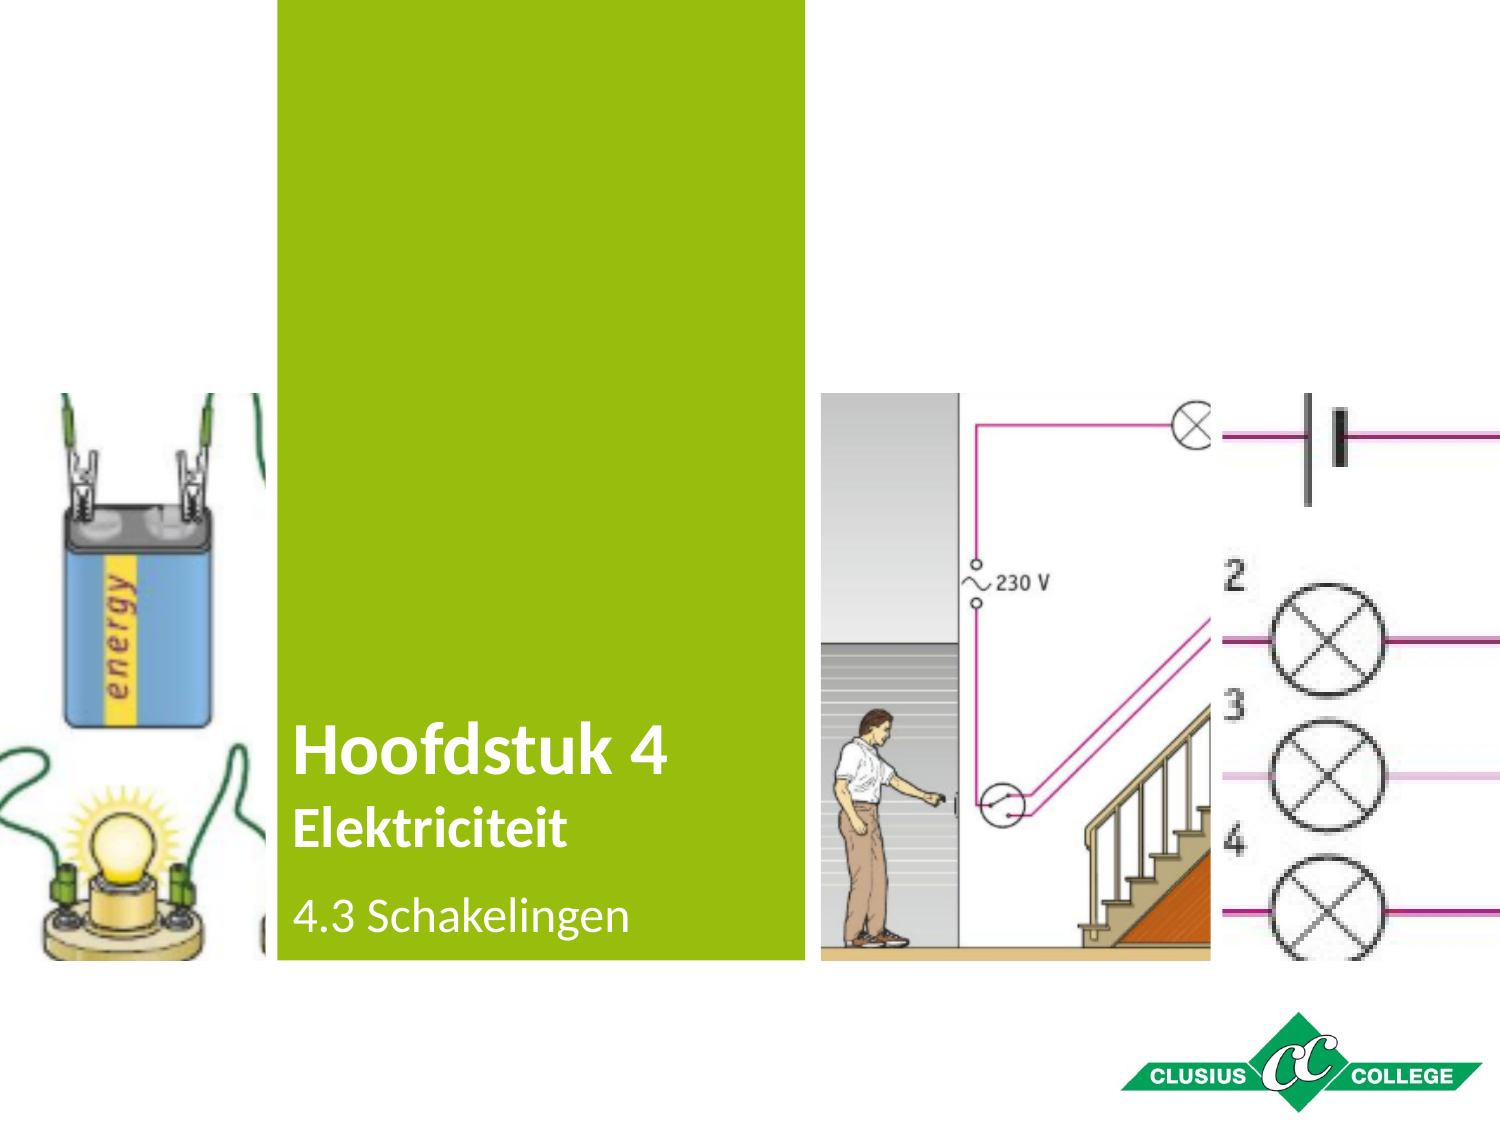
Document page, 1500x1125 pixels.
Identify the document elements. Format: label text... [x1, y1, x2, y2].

subtitle 4.3 Schakelingen [277, 874, 806, 965]
title Hoofdstuk 4 Elektriciteit [277, 683, 806, 874]
picture [820, 393, 1211, 961]
picture [0, 393, 266, 961]
text_box [275, 0, 807, 963]
picture [1103, 999, 1500, 1125]
picture [1222, 393, 1500, 961]
